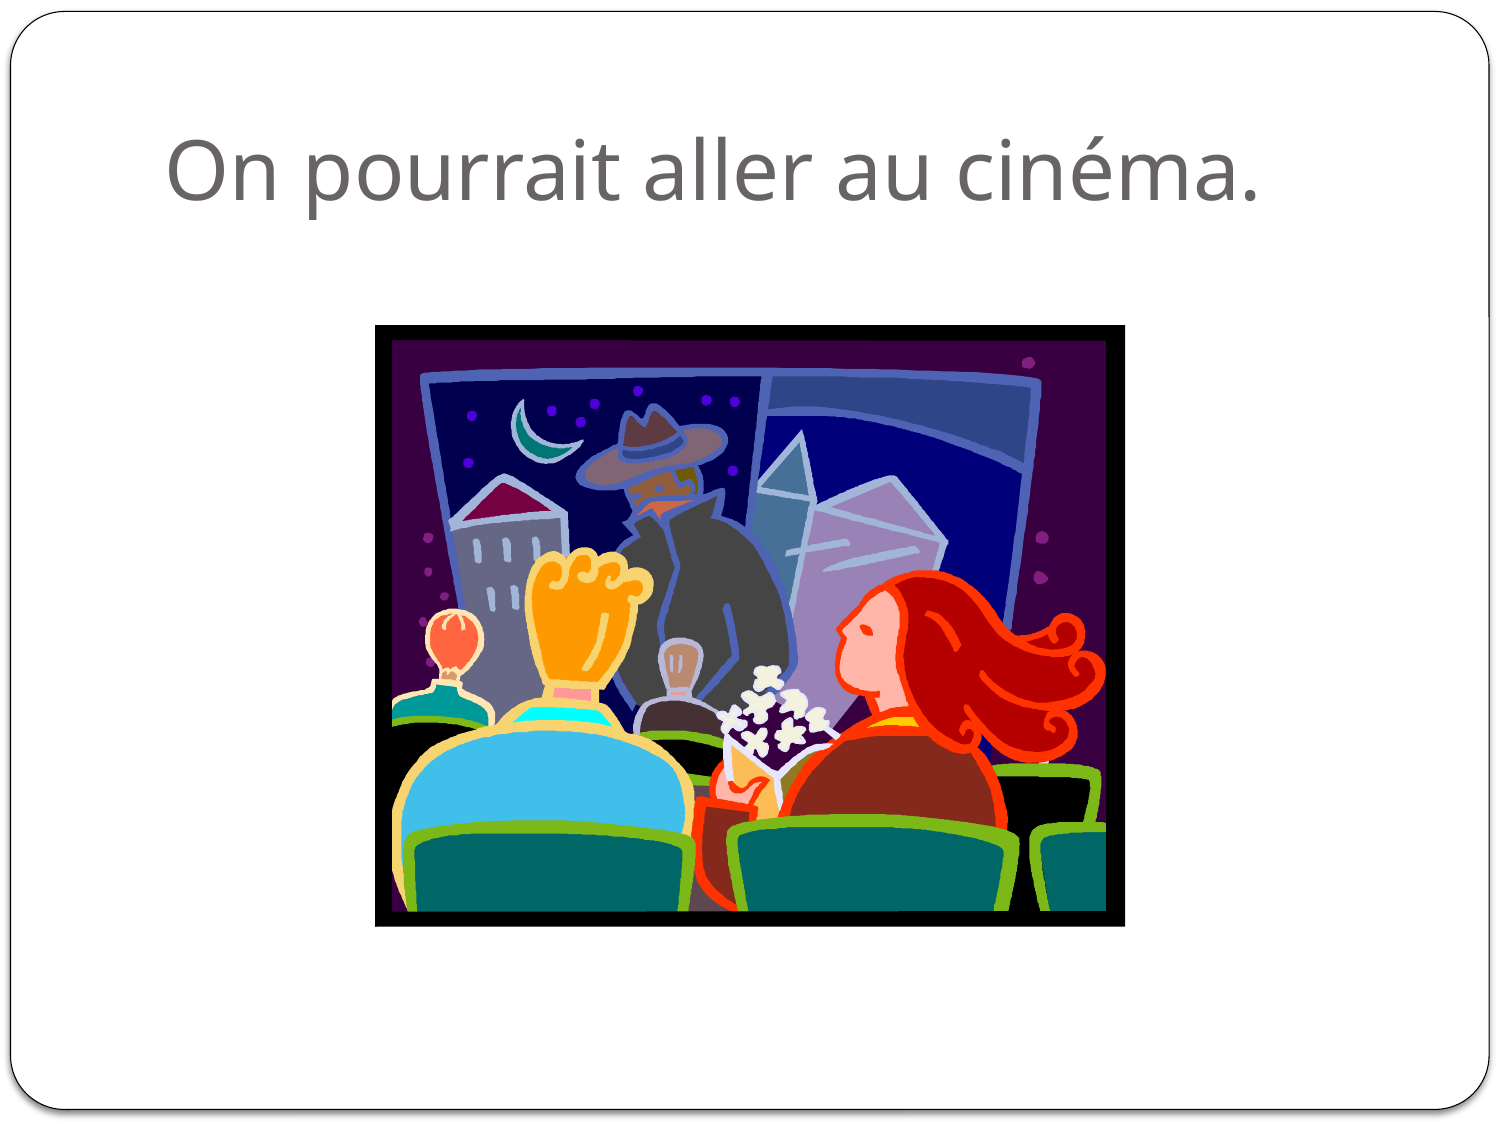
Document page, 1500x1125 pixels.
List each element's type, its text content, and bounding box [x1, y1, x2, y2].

picture [374, 312, 1138, 940]
title On pourrait aller au cinéma. [150, 45, 1425, 233]
